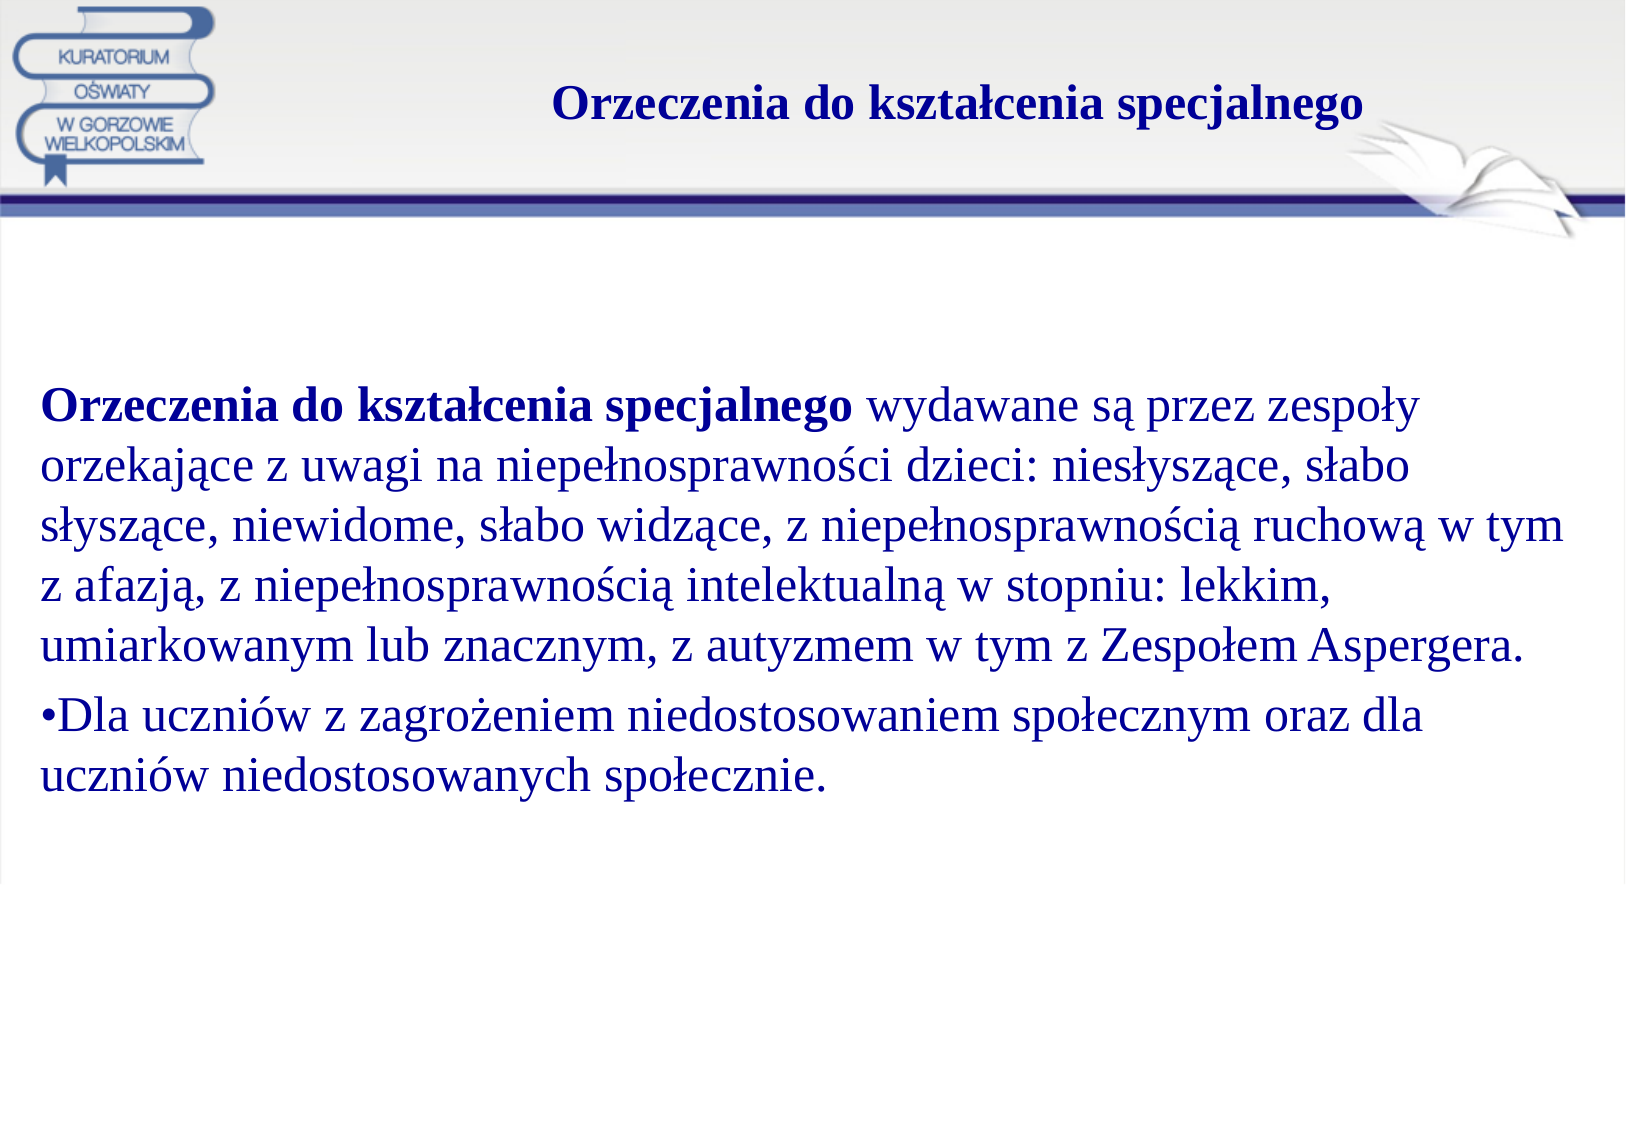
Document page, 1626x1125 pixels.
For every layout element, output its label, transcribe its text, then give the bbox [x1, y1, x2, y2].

list Orzeczenia do kształcenia specjalnego wydawane są przez zespoły orzekające z uwagi na niepełnosprawności dzieci: niesłyszące, słabo słyszące, niewidome, słabo widzące, z niepełnosprawnością ruchową w tym z afazją, z niepełnosprawnością intelektualną w stopniu: lekkim, umiarkowanym lub znacznym, z autyzmem w tym z Zespołem Aspergera. •Dla uczniów z zagrożeniem niedostosowaniem społecznym oraz dla uczniów niedostosowanych społecznie. [25, 234, 1600, 938]
picture [0, 0, 1626, 1125]
title Orzeczenia do kształcenia specjalnego [317, 23, 1600, 176]
